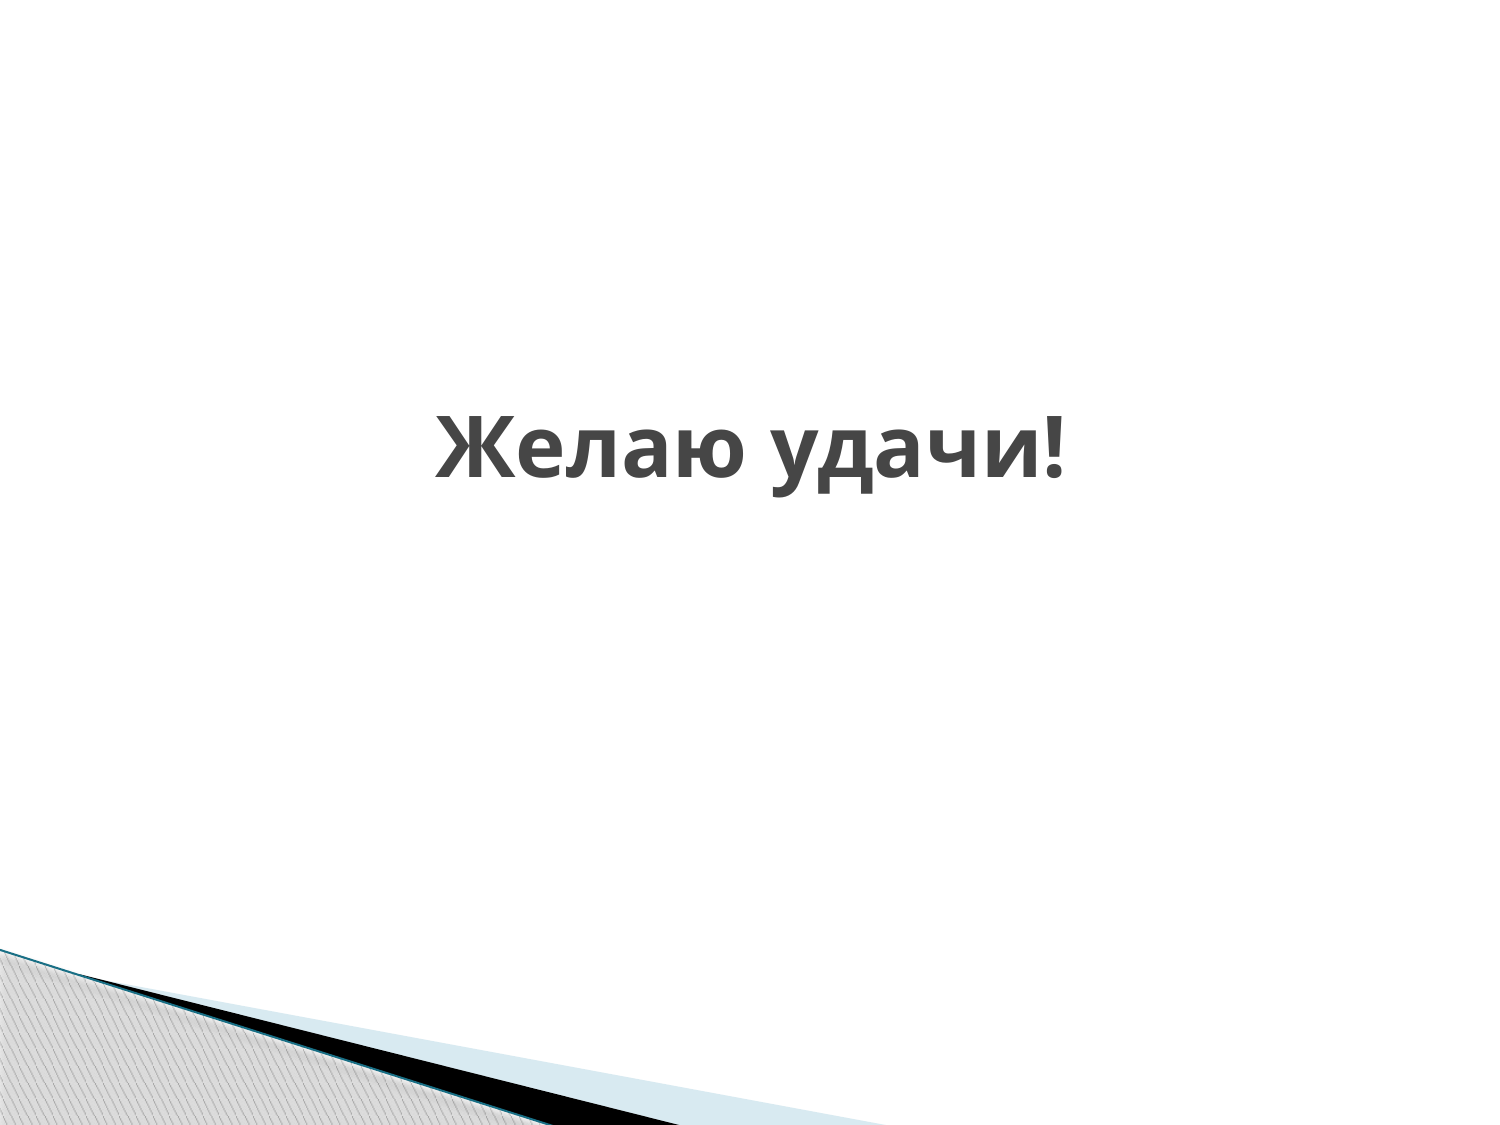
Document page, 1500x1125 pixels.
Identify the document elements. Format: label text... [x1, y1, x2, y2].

title Желаю удачи! [76, 349, 1427, 538]
